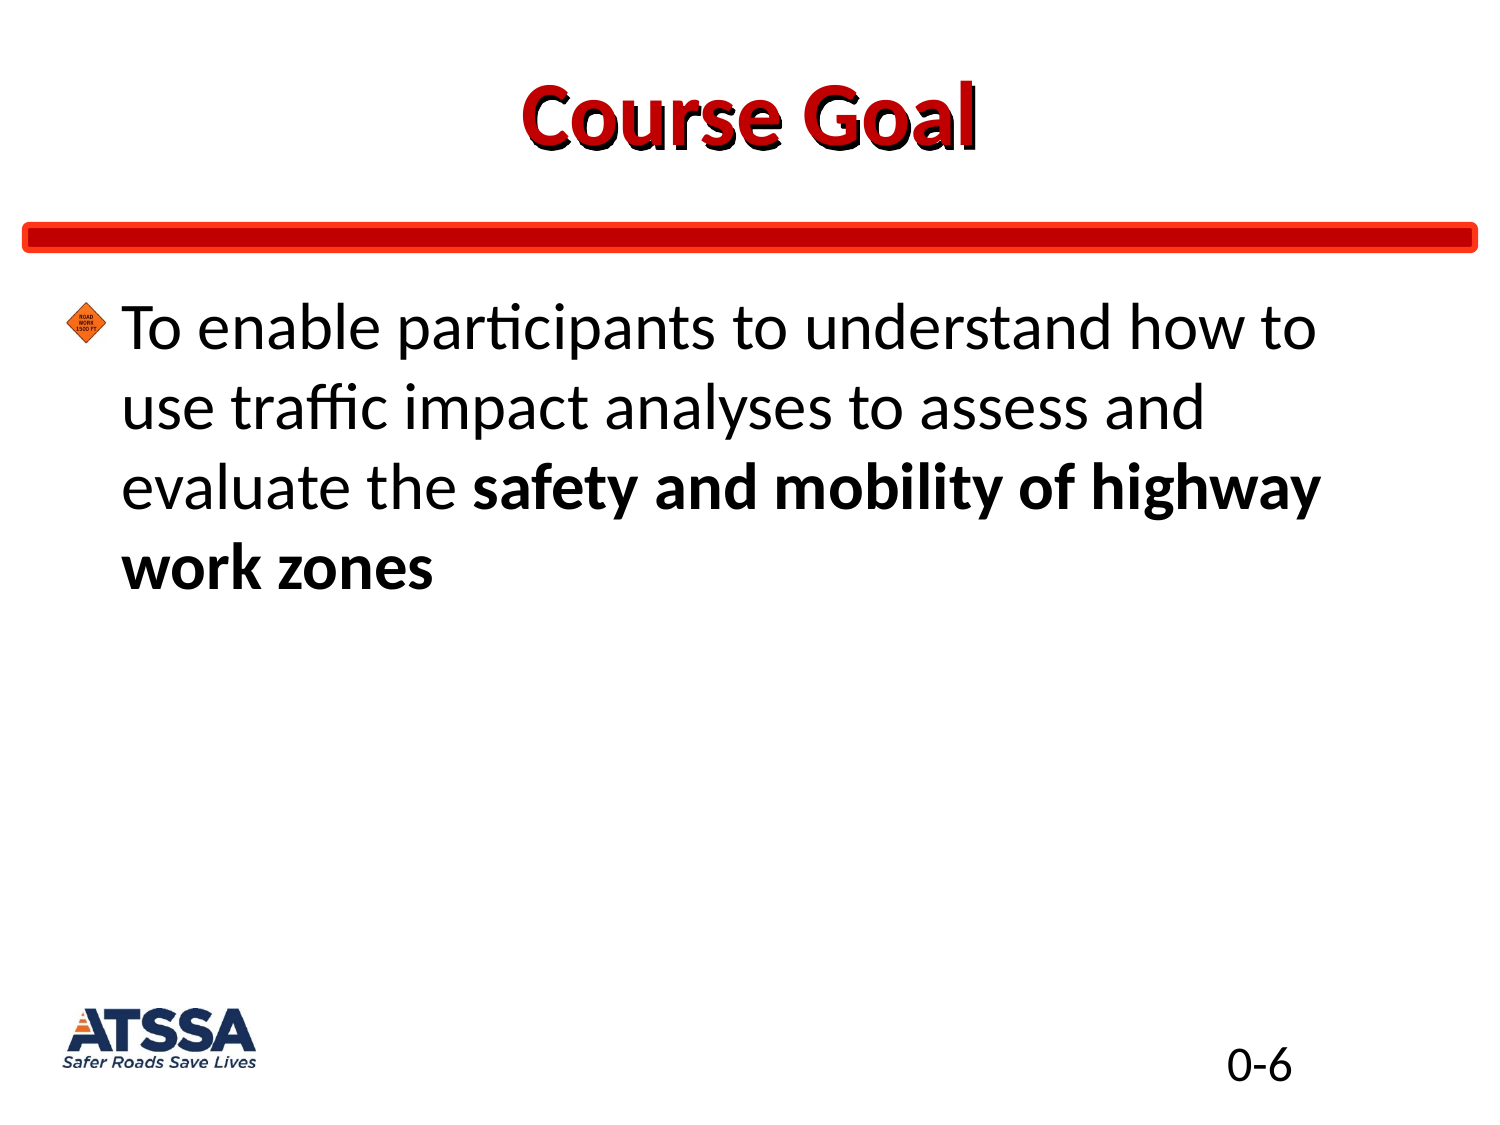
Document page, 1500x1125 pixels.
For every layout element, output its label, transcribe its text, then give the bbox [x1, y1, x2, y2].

title Course Goal [0, 0, 1500, 218]
list To enable participants to understand how to use traffic impact analyses to assess and evaluate the safety and mobility of highway work zones [49, 274, 1376, 976]
picture [65, 301, 107, 344]
picture [62, 1008, 256, 1068]
